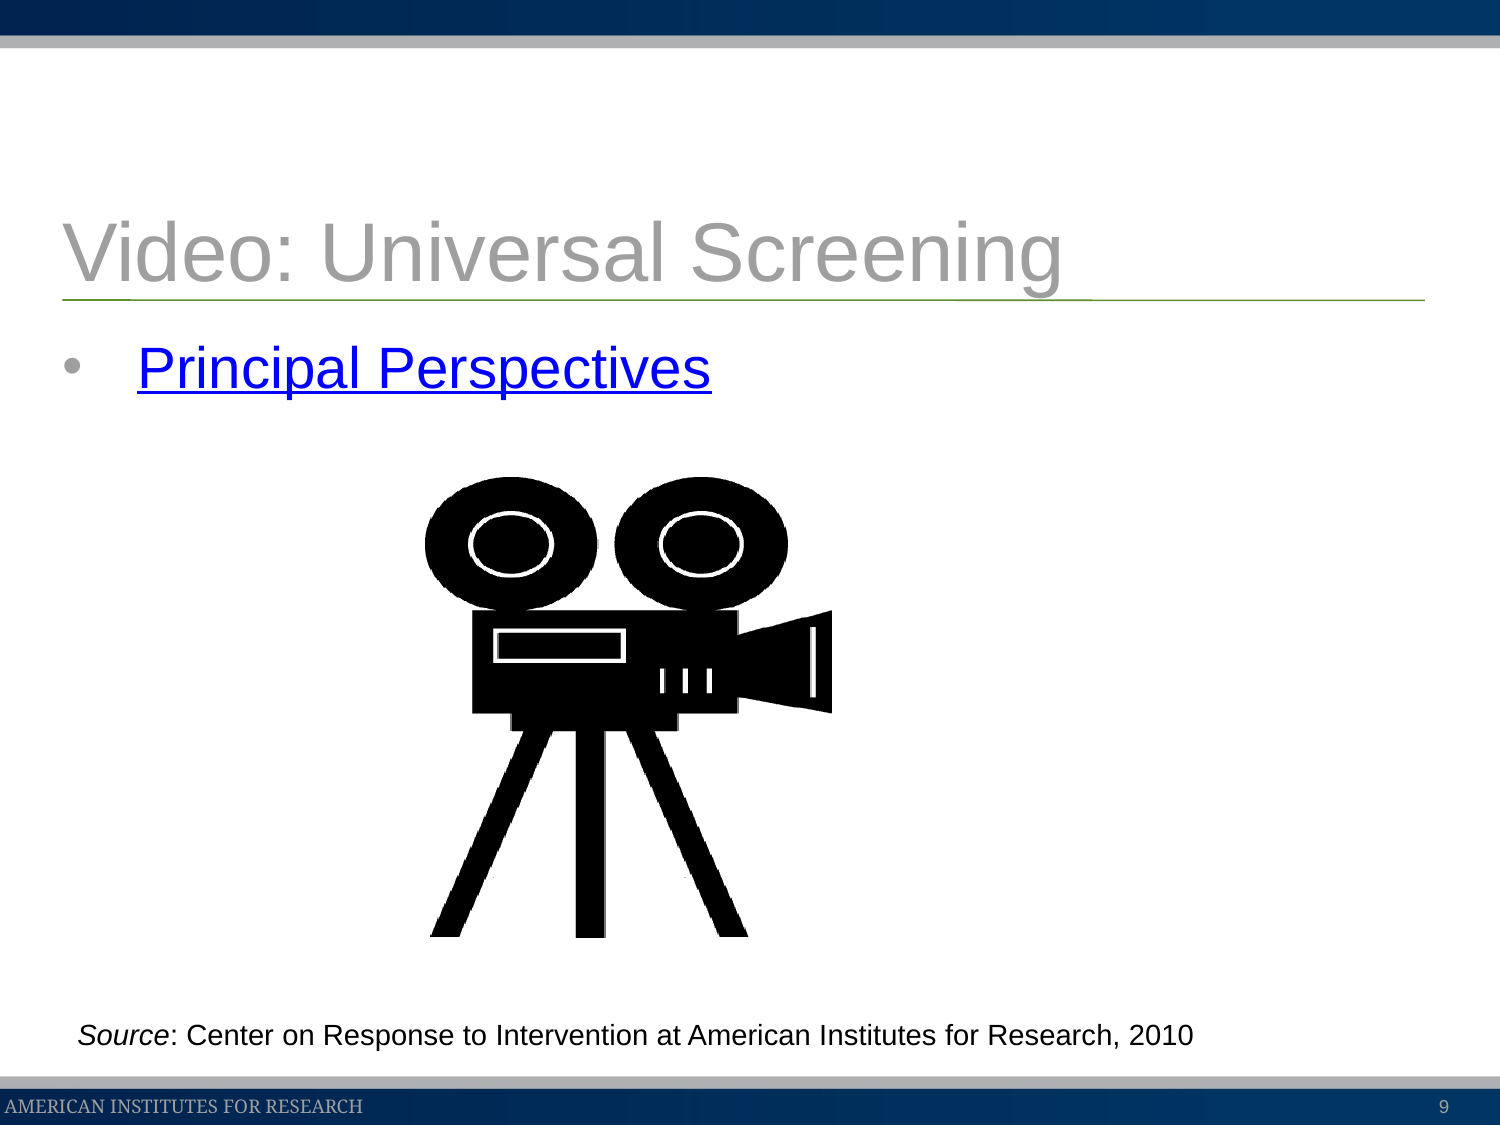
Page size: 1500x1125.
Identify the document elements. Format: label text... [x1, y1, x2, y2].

picture [0, 0, 1500, 1125]
text_box Source: Center on Response to Intervention at American Institutes for Research, 2010 [62, 1008, 1319, 1059]
list Principal Perspectives [62, 337, 1426, 938]
slide_number 9 [1438, 1095, 1462, 1118]
title Video: Universal Screening [62, 208, 1363, 301]
